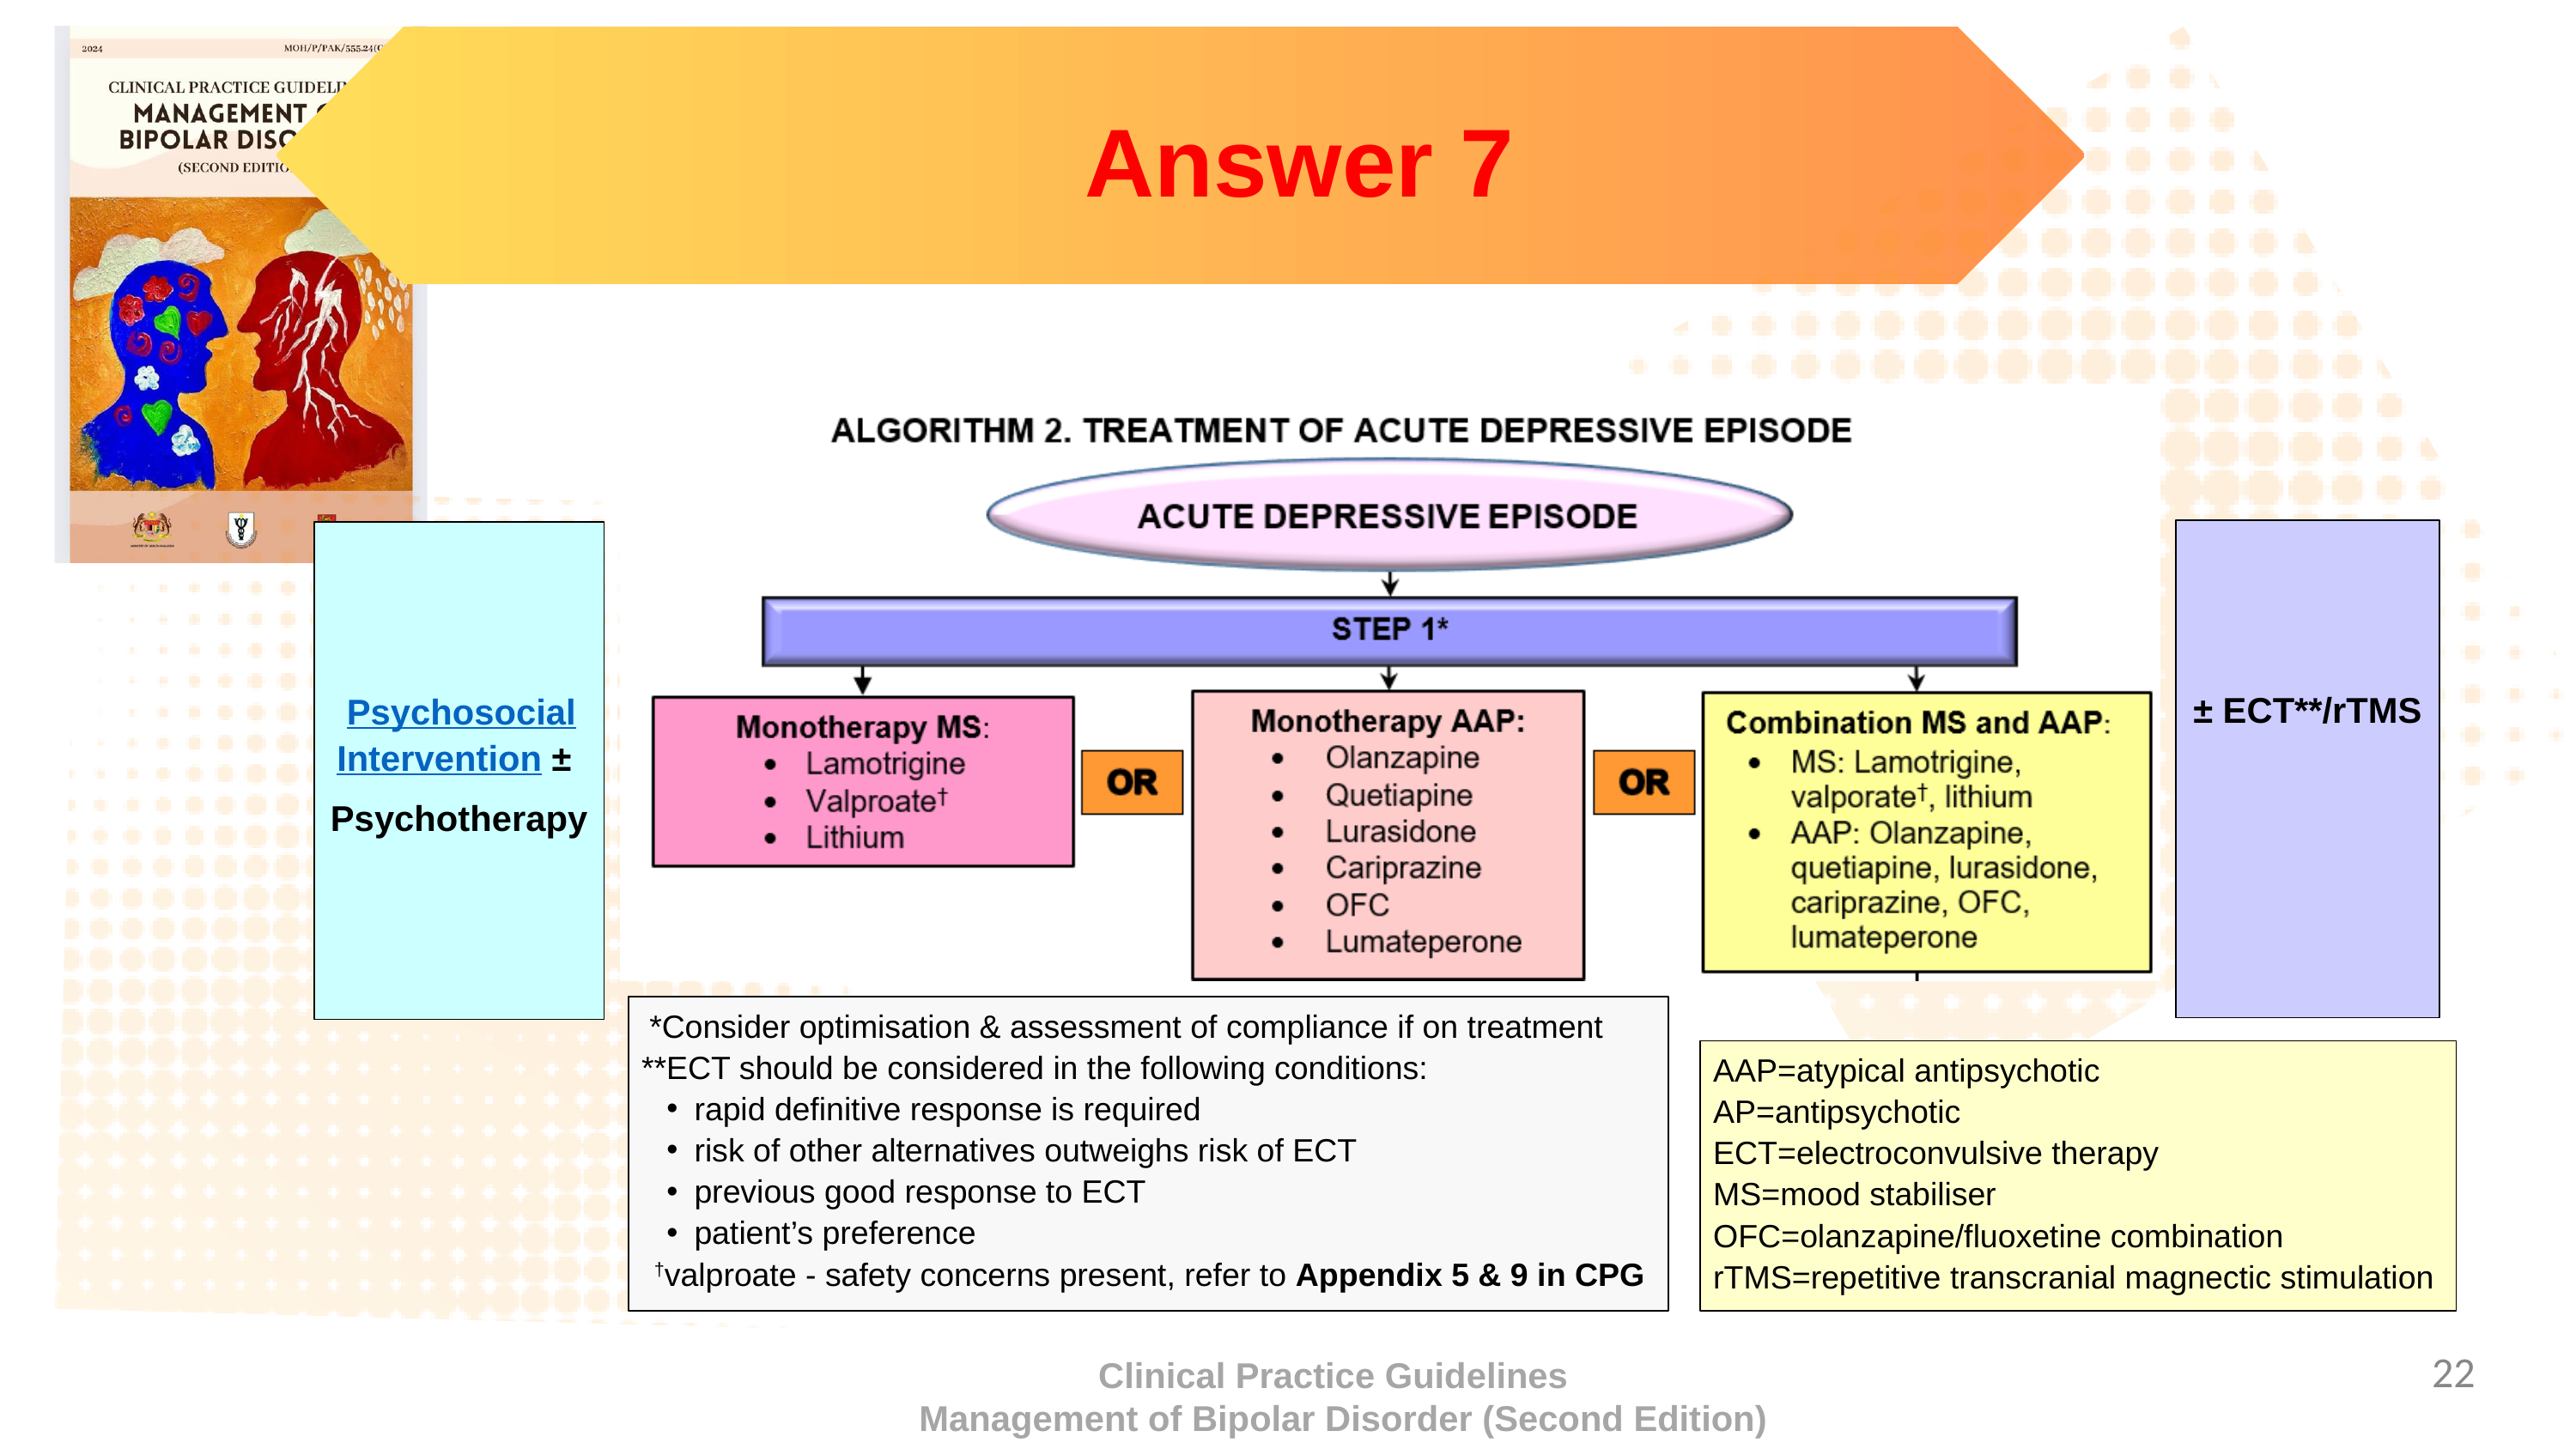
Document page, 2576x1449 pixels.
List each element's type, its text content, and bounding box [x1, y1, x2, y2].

text_box *Consider optimisation & assessment of compliance if on treatment **ECT should be considered in the following conditions: rapid definitive response is required risk of other alternatives outweighs risk of ECT previous good response to ECT patient’s preference †valproate - safety concerns present, refer to Appendix 5 & 9 in CPG [629, 997, 1668, 1312]
text_box AAP=atypical antipsychotic AP=antipsychotic ECT=electroconvulsive therapy MS=mood stabiliser OFC=olanzapine/fluoxetine combination rTMS=repetitive transcranial magnectic stimulation [1700, 1040, 2457, 1312]
text_box Clinical Practice Guidelines Management of Bipolar Disorder (Second Edition) [792, 1346, 1884, 1446]
slide_number 22 [2187, 1344, 2488, 1397]
text_box Psychosocial Intervention ± Psychotherapy [314, 522, 605, 1020]
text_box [276, 26, 2085, 285]
text_box ± ECT**/rTMS [2175, 520, 2439, 1018]
text_box [54, 487, 868, 1331]
text_box [1585, 26, 2576, 1040]
picture [619, 384, 2160, 982]
text_box [54, 26, 428, 563]
